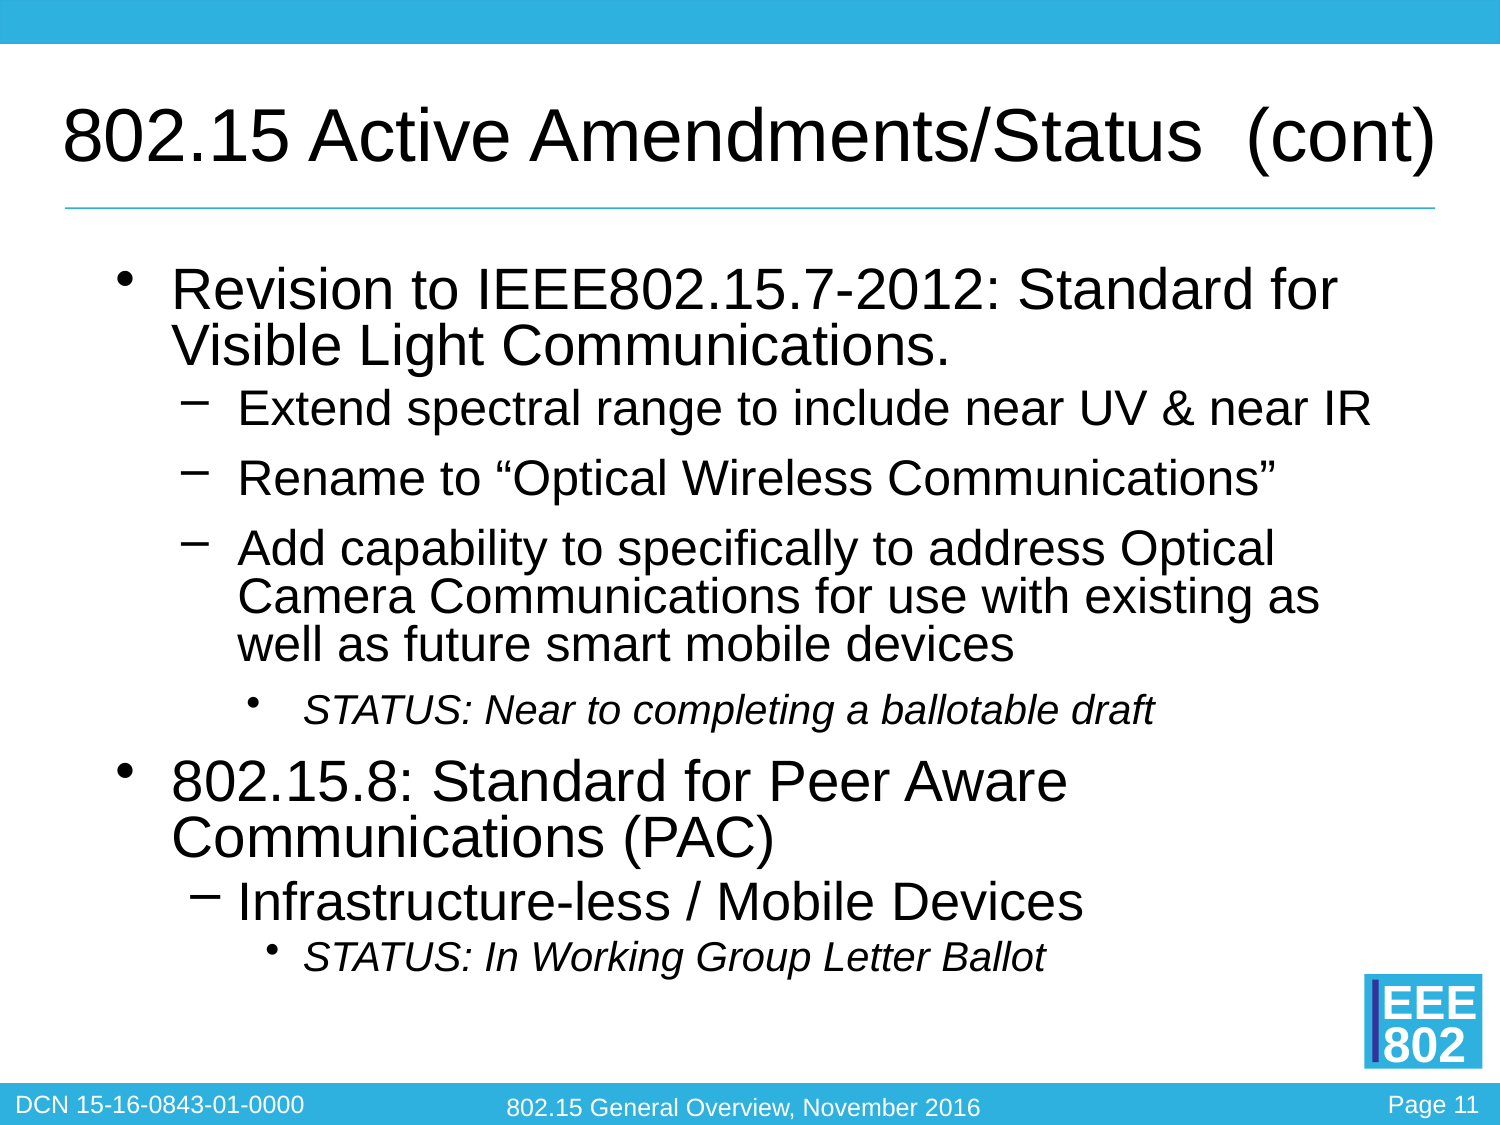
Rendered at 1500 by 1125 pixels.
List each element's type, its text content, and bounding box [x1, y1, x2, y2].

list Revision to IEEE802.15.7-2012: Standard for Visible Light Communications. Extend spectral range to include near UV & near IR Rename to “Optical Wireless Communications” Add capability to specifically to address Optical Camera Communications for use with existing as well as future smart mobile devices STATUS: Near to completing a ballotable draft 802.15.8: Standard for Peer Aware Communications (PAC) Infrastructure-less / Mobile Devices STATUS: In Working Group Letter Ballot [100, 257, 1412, 1000]
title 802.15 Active Amendments/Status (cont) [29, 66, 1471, 197]
